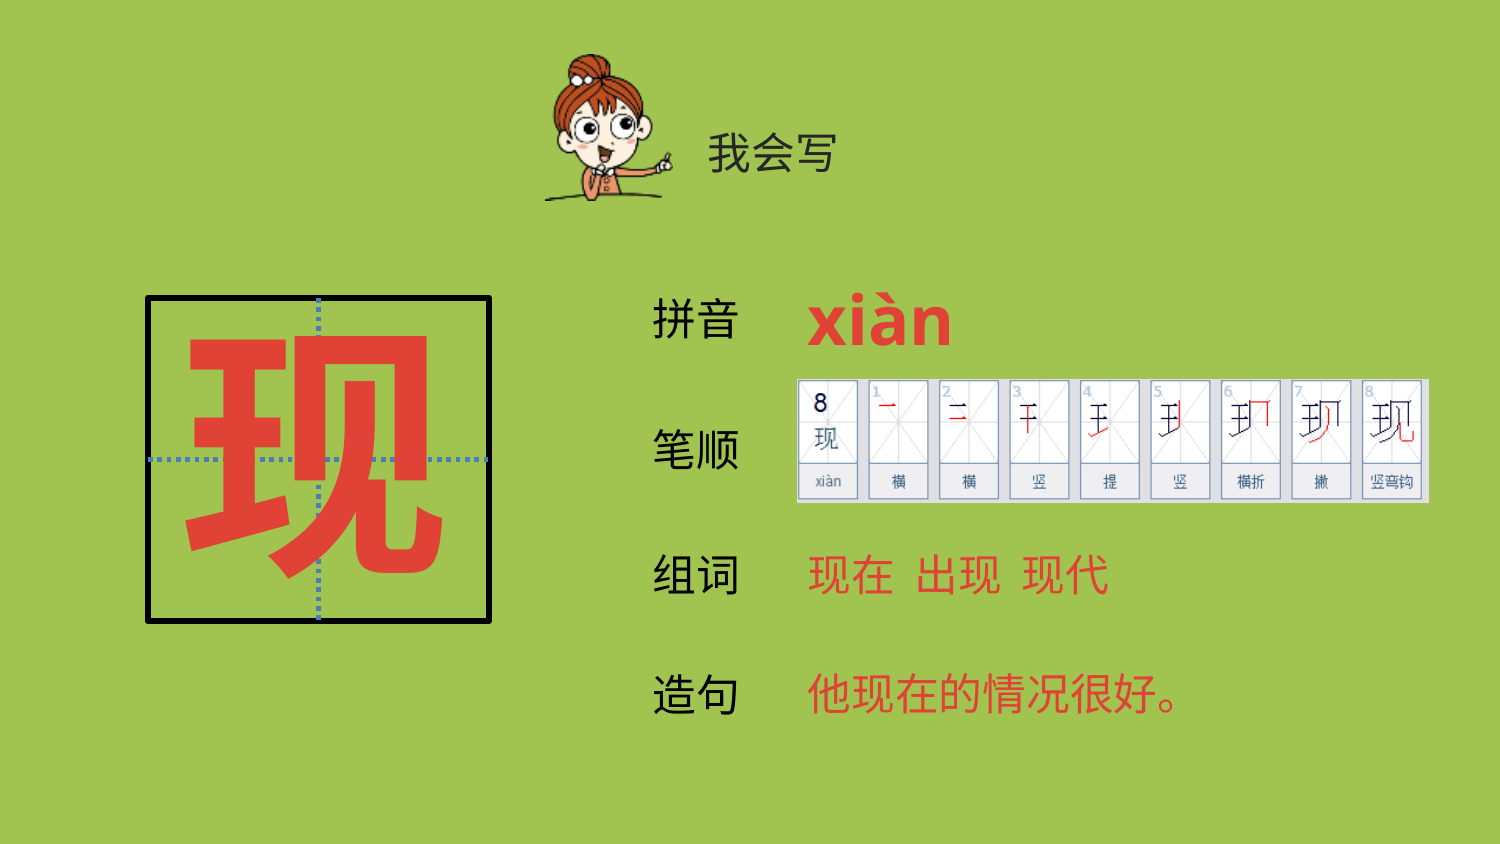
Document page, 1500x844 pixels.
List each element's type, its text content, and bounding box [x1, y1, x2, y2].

text_box 现 [167, 277, 579, 614]
text_box 造句 [641, 662, 934, 726]
text_box 现在 出现 现代 [796, 542, 1407, 606]
text_box 他现在的情况很好。 [796, 660, 1372, 725]
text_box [147, 297, 490, 622]
text_box 笔顺 [641, 416, 792, 481]
picture [797, 379, 1429, 504]
text_box 组词 [641, 541, 838, 606]
text_box 拼音 [641, 286, 798, 351]
text_box xiàn [796, 271, 999, 366]
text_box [545, 54, 955, 201]
